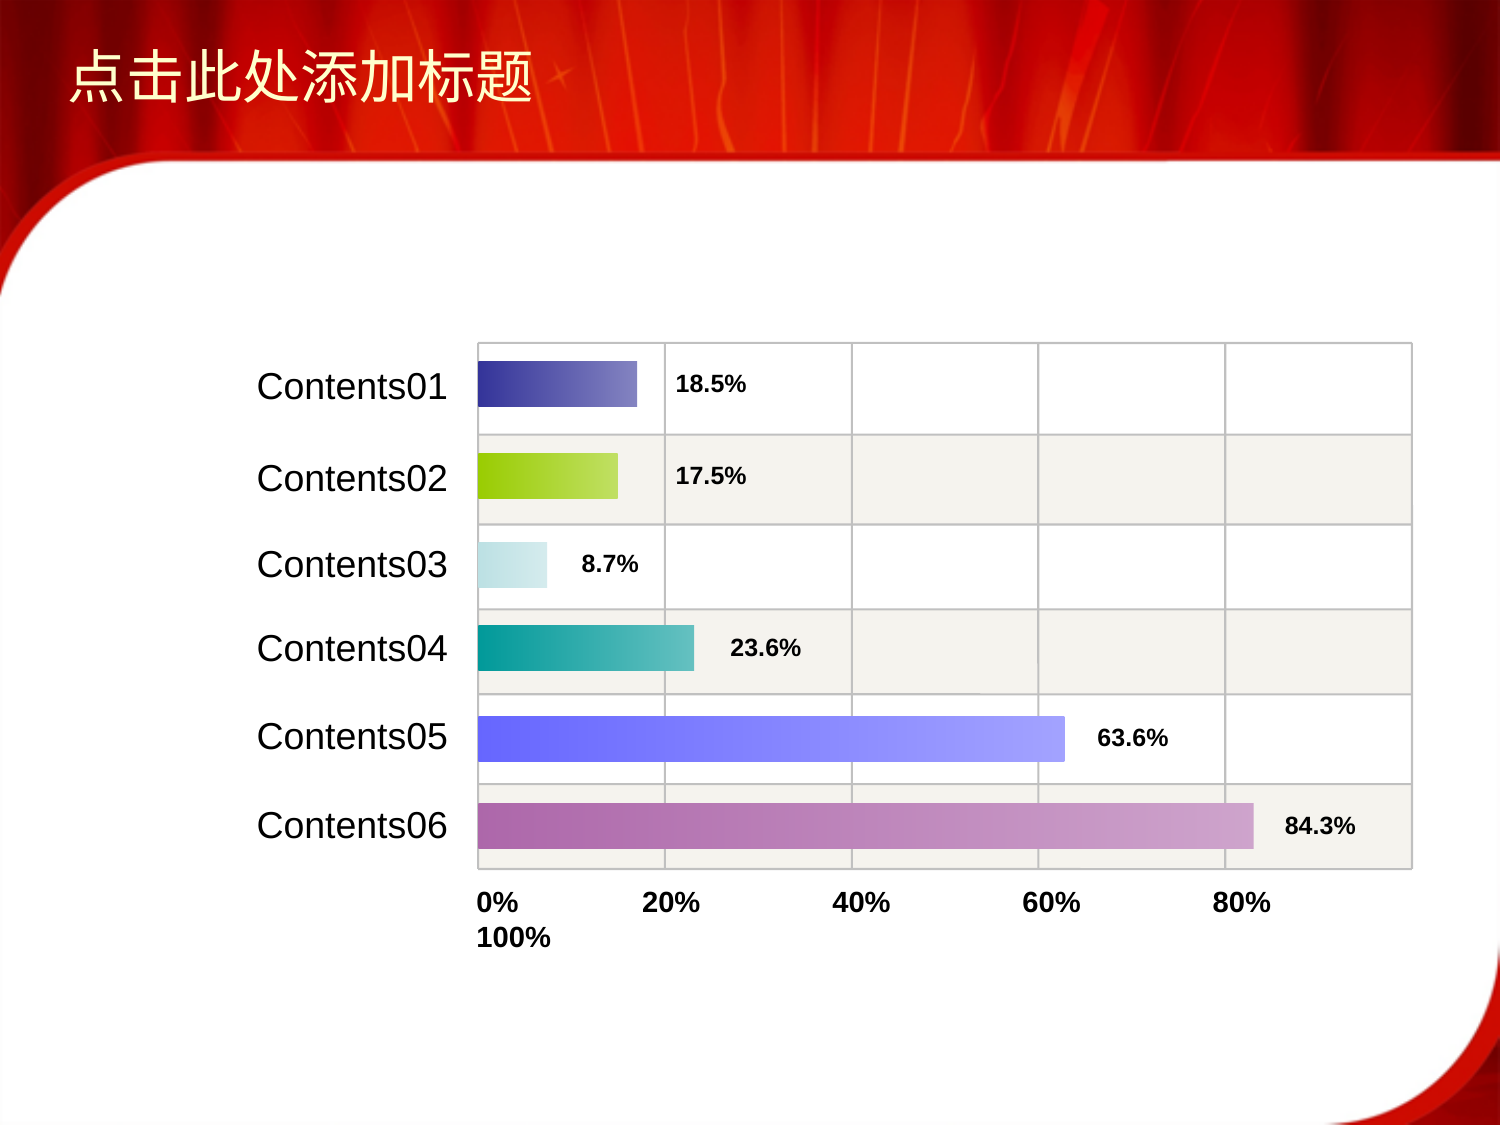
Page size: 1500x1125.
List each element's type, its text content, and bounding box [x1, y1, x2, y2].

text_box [227, 342, 1473, 927]
picture [0, 0, 1500, 1125]
text_box 点击此处添加标题 [53, 33, 845, 118]
